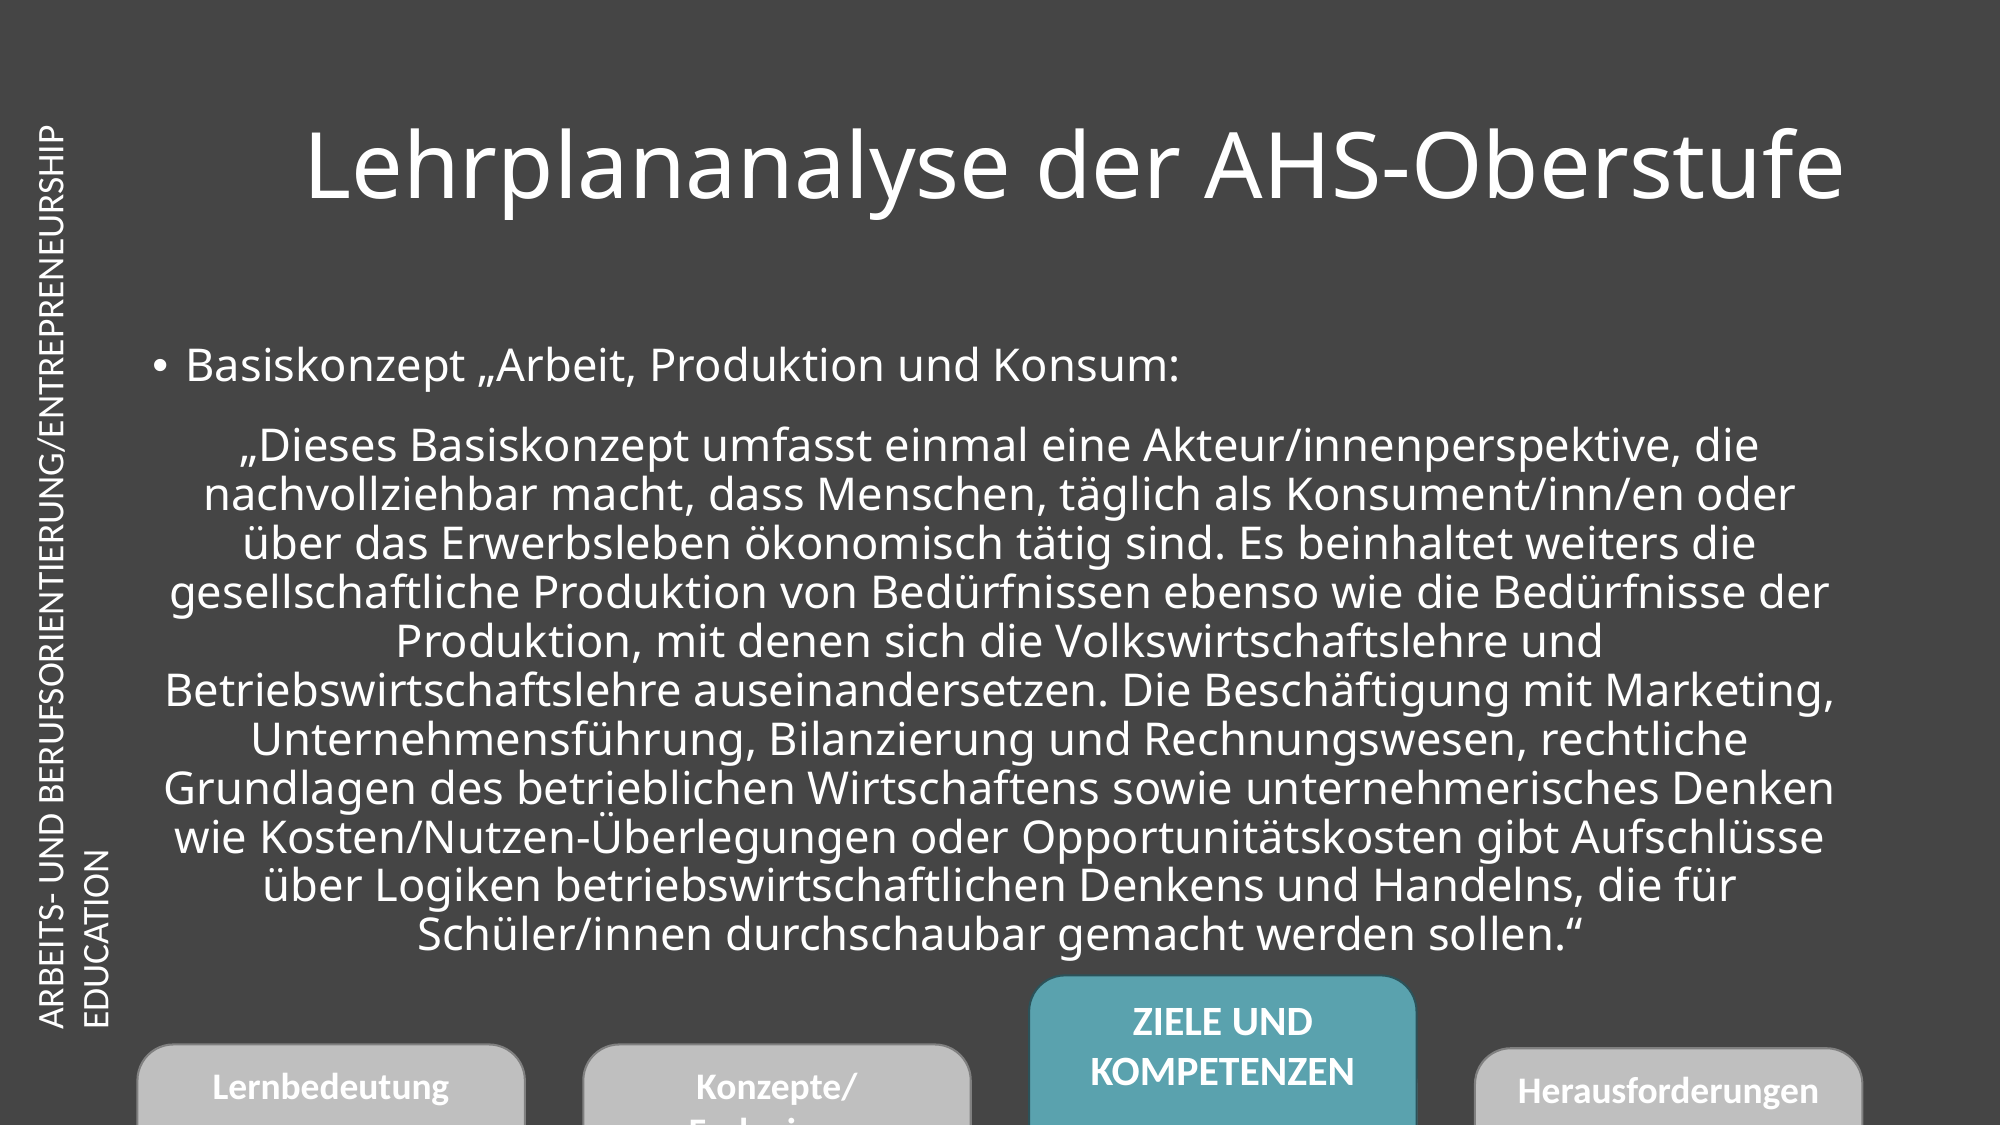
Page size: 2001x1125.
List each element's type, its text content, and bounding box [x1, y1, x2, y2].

title Lehrplananalyse der AHS-Oberstufe [137, 59, 1863, 278]
list Basiskonzept „Arbeit, Produktion und Konsum: „Dieses Basiskonzept umfasst einmal eine Akteur/innenperspektive, die nachvollziehbar macht, dass Menschen, täglich als Konsument/inn/en oder über das Erwerbsleben ökonomisch tätig sind. Es beinhaltet weiters die gesellschaftliche Produktion von Bedürfnissen ebenso wie die Bedürfnisse der Produktion, mit denen sich die Volkswirtschaftslehre und Betriebswirtschaftslehre auseinandersetzen. Die Beschäftigung mit Marketing, Unternehmensführung, Bilanzierung und Rechnungswesen, rechtliche Grundlagen des betrieblichen Wirtschaftens sowie unternehmerisches Denken wie Kosten/Nutzen-Überlegungen oder Opportunitätskosten gibt Aufschlüsse über Logiken betriebswirtschaftlichen Denkens und Handelns, die für Schüler/innen durchschaubar gemacht werden sollen.“ [137, 335, 1863, 984]
